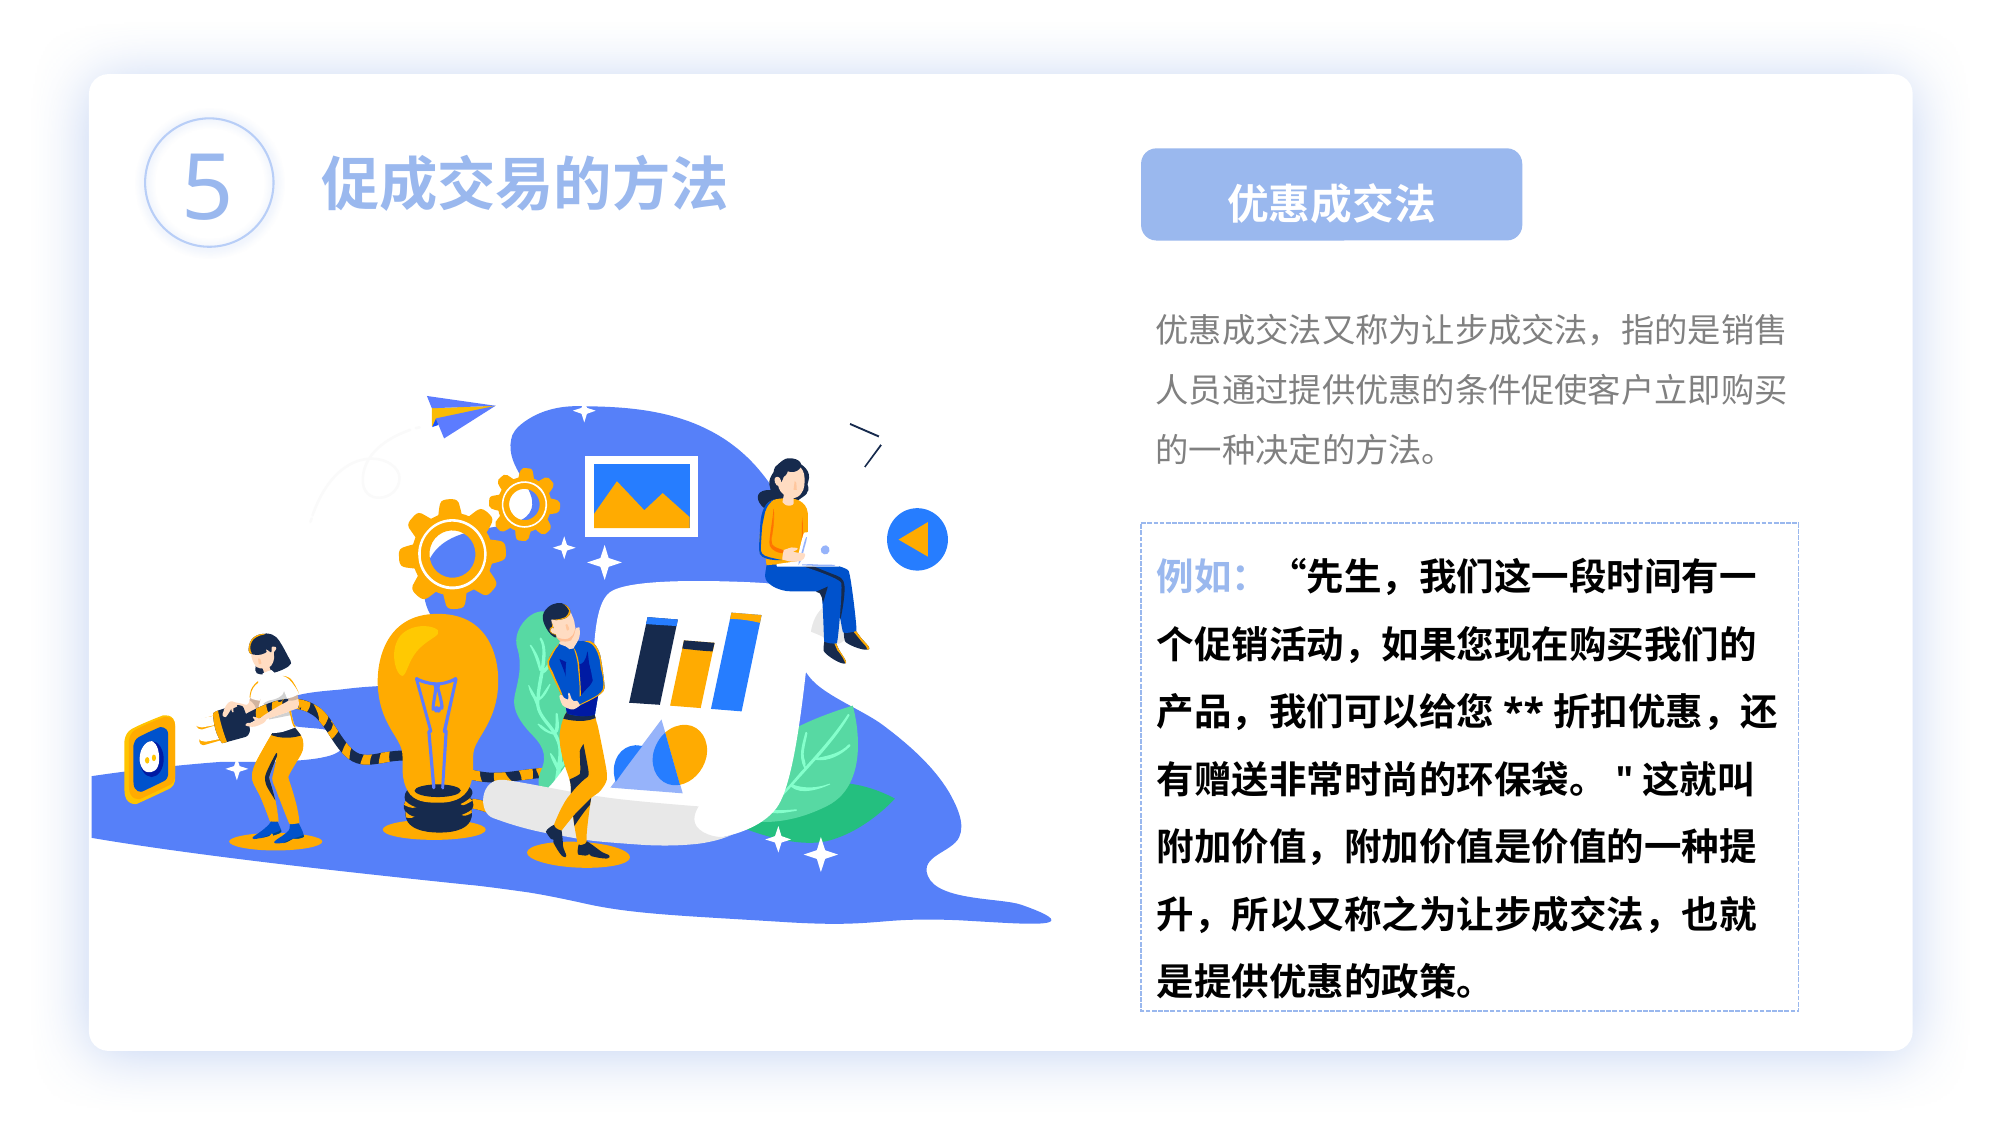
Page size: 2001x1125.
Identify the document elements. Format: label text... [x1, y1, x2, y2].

text_box 优惠成交法又称为让步成交法，指的是销售人员通过提供优惠的条件促使客户立即购买的一种决定的方法。 [1141, 281, 1824, 477]
picture [91, 324, 1169, 960]
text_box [145, 118, 274, 247]
text_box 促成交易的方法 [306, 139, 978, 225]
text_box 例如：“先生，我们这一段时间有一个促销活动，如果您现在购买我们的产品，我们可以给您**折扣优惠，还有赠送非常时尚的环保袋。"这就叫附加价值，附加价值是价值的一种提升，所以又称之为让步成交法，也就是提供优惠的政策。 [1141, 522, 1799, 1011]
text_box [1141, 145, 1523, 241]
